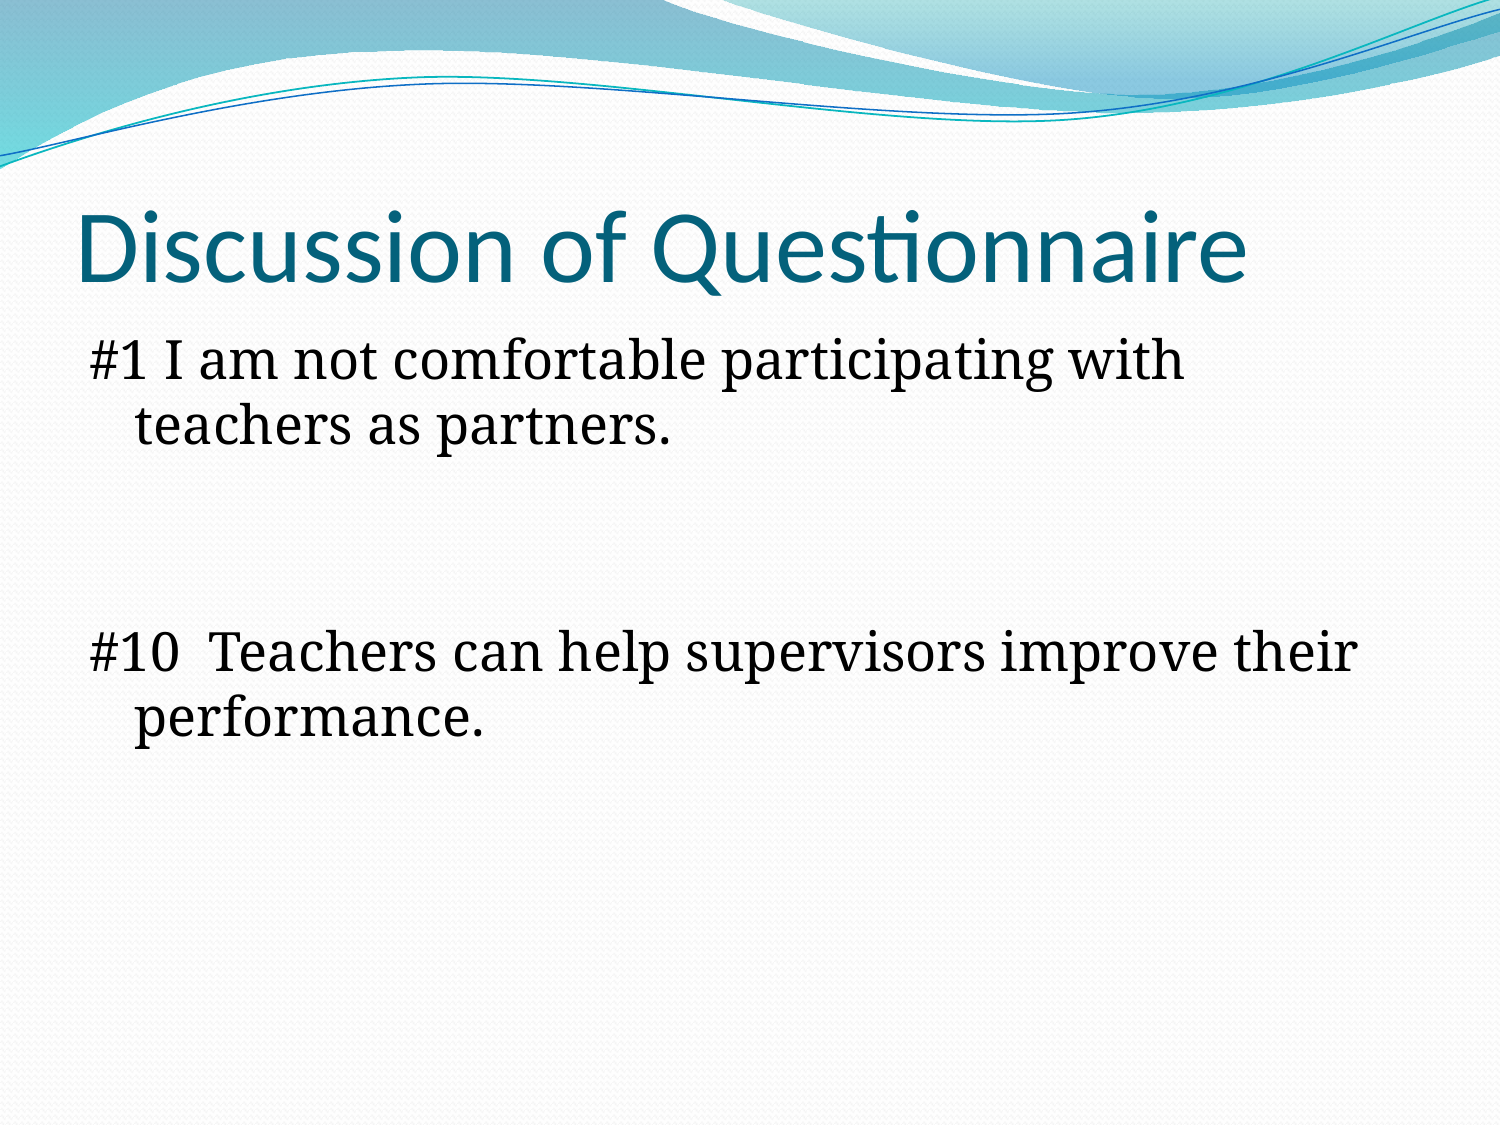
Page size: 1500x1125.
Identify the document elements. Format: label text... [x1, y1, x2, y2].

list #1 I am not comfortable participating with teachers as partners. #10 Teachers can help supervisors improve their performance. [75, 317, 1425, 1038]
title Discussion of Questionnaire [75, 115, 1425, 303]
